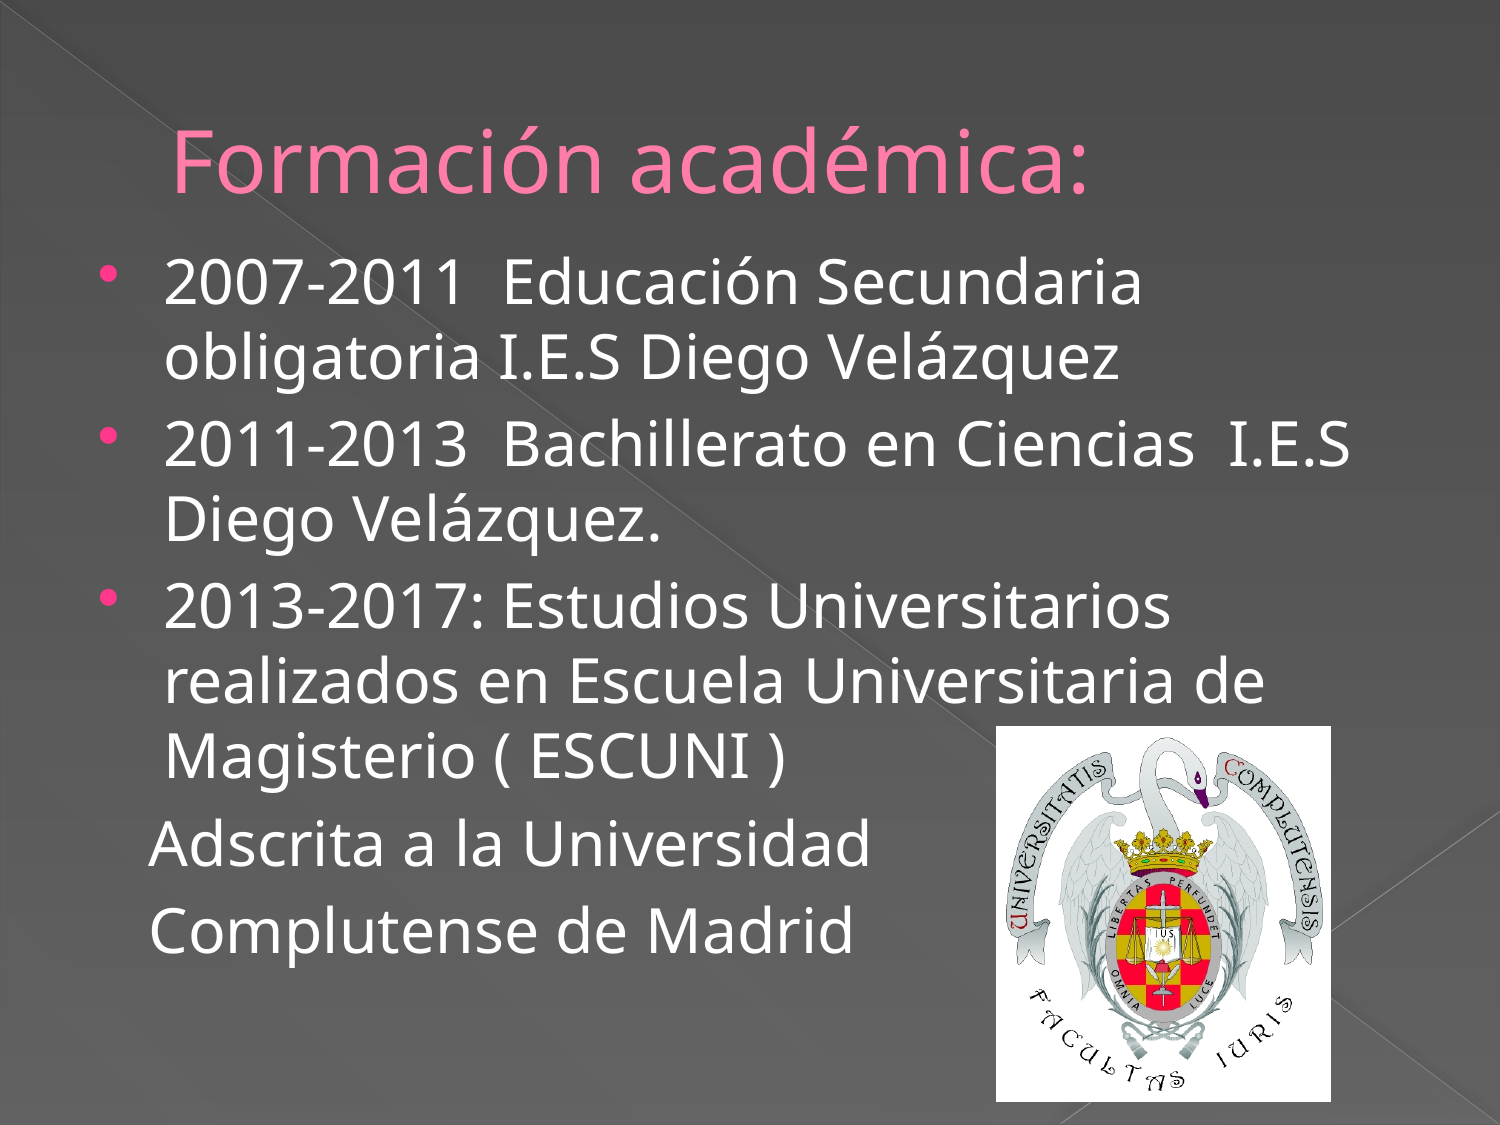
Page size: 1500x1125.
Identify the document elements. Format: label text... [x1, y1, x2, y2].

list 2007-2011 Educación Secundaria obligatoria I.E.S Diego Velázquez 2011-2013 Bachillerato en Ciencias I.E.S Diego Velázquez. 2013-2017: Estudios Universitarios realizados en Escuela Universitaria de Magisterio ( ESCUNI ) Adscrita a la Universidad Complutense de Madrid [75, 234, 1425, 1059]
title Formación académica: [75, 43, 1425, 234]
picture [995, 726, 1331, 1102]
